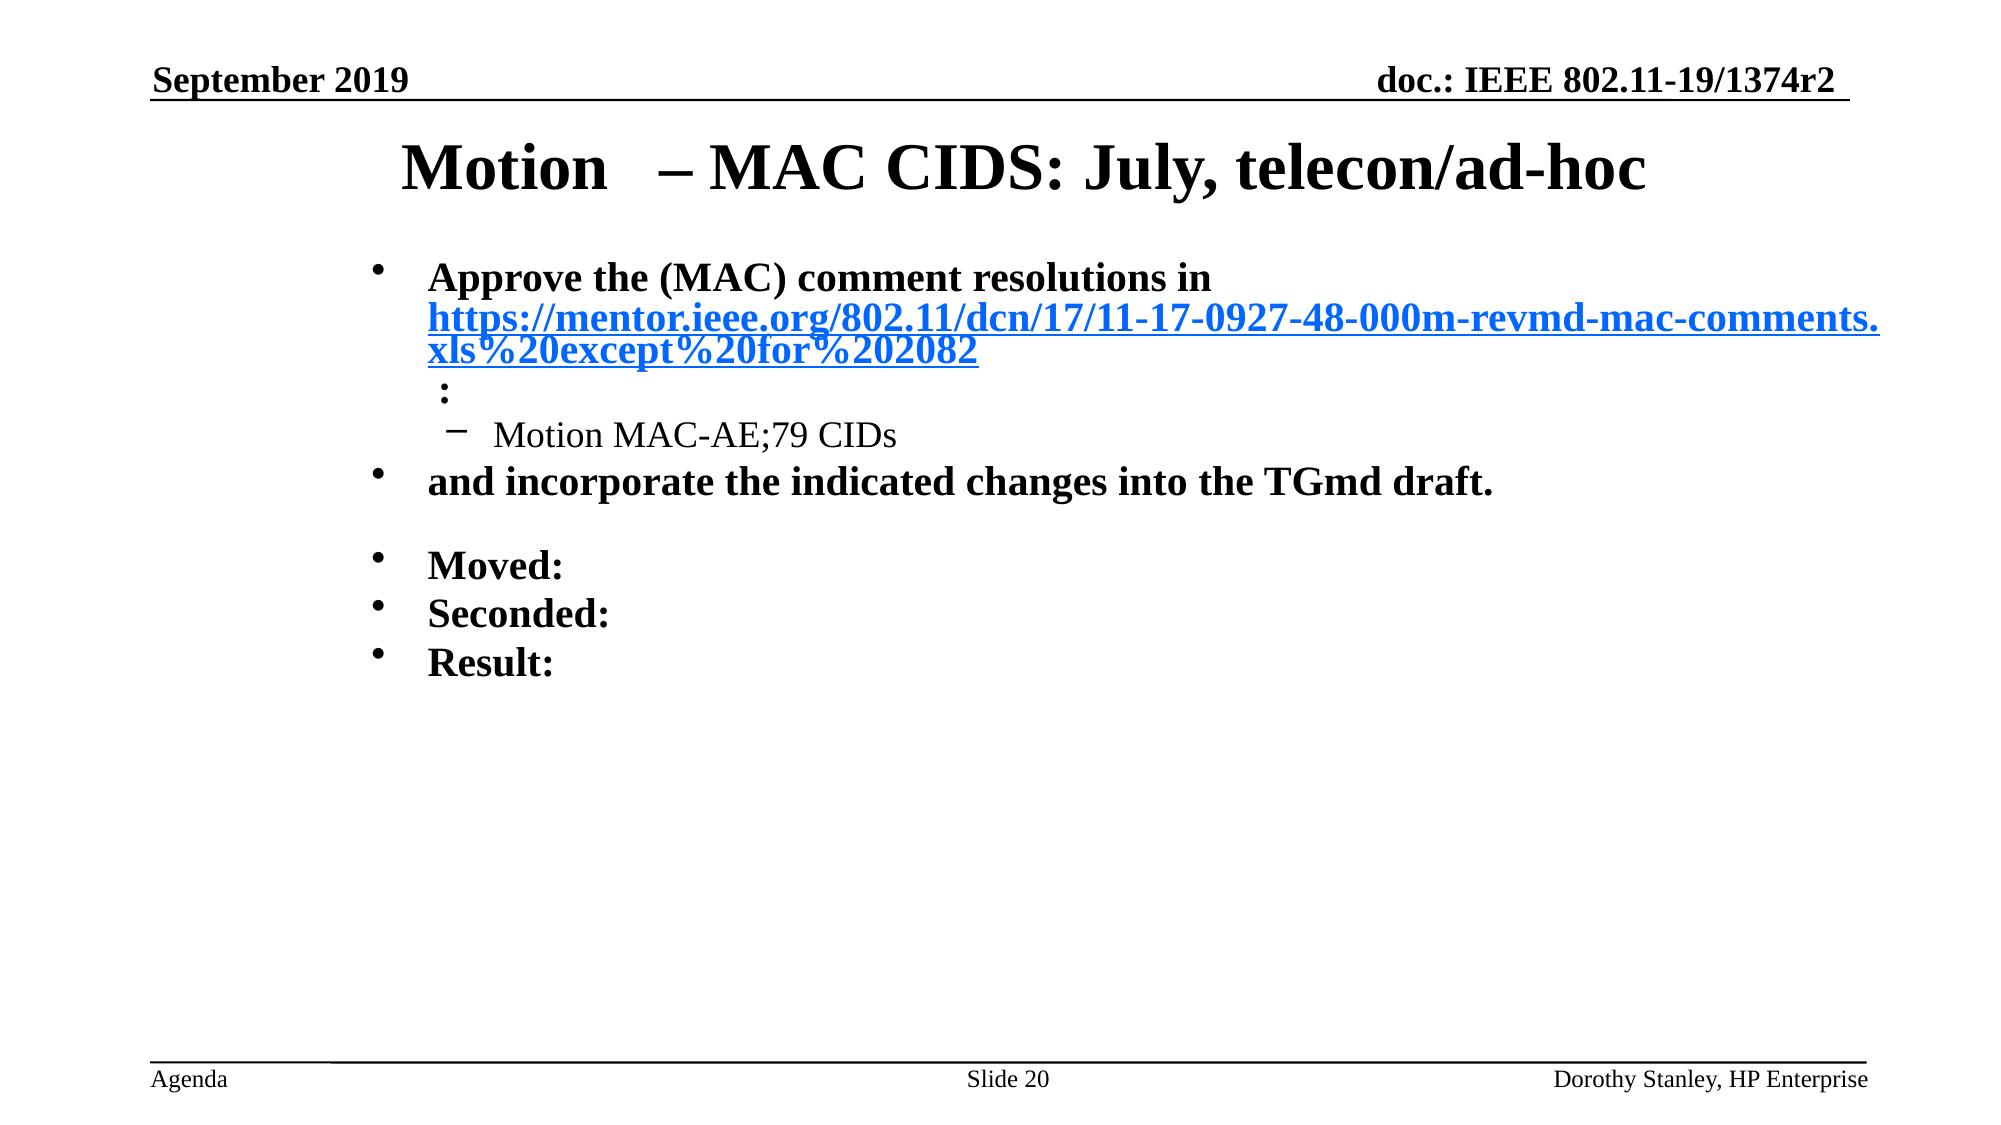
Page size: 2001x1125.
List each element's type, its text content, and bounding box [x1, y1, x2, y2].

list Approve the (MAC) comment resolutions in https://mentor.ieee.org/802.11/dcn/17/11-17-0927-48-000m-revmd-mac-comments.xls%20except%20for%202082 : Motion MAC-AE;79 CIDs and incorporate the indicated changes into the TGmd draft. Moved: Seconded: Result: [356, 251, 1911, 1002]
slide_number Slide 20 [966, 1062, 1051, 1093]
footer Dorothy Stanley, HP Enterprise [1549, 1062, 1869, 1093]
title Motion – MAC CIDS: July, telecon/ad-hoc [200, 75, 1850, 250]
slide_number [152, 54, 567, 100]
